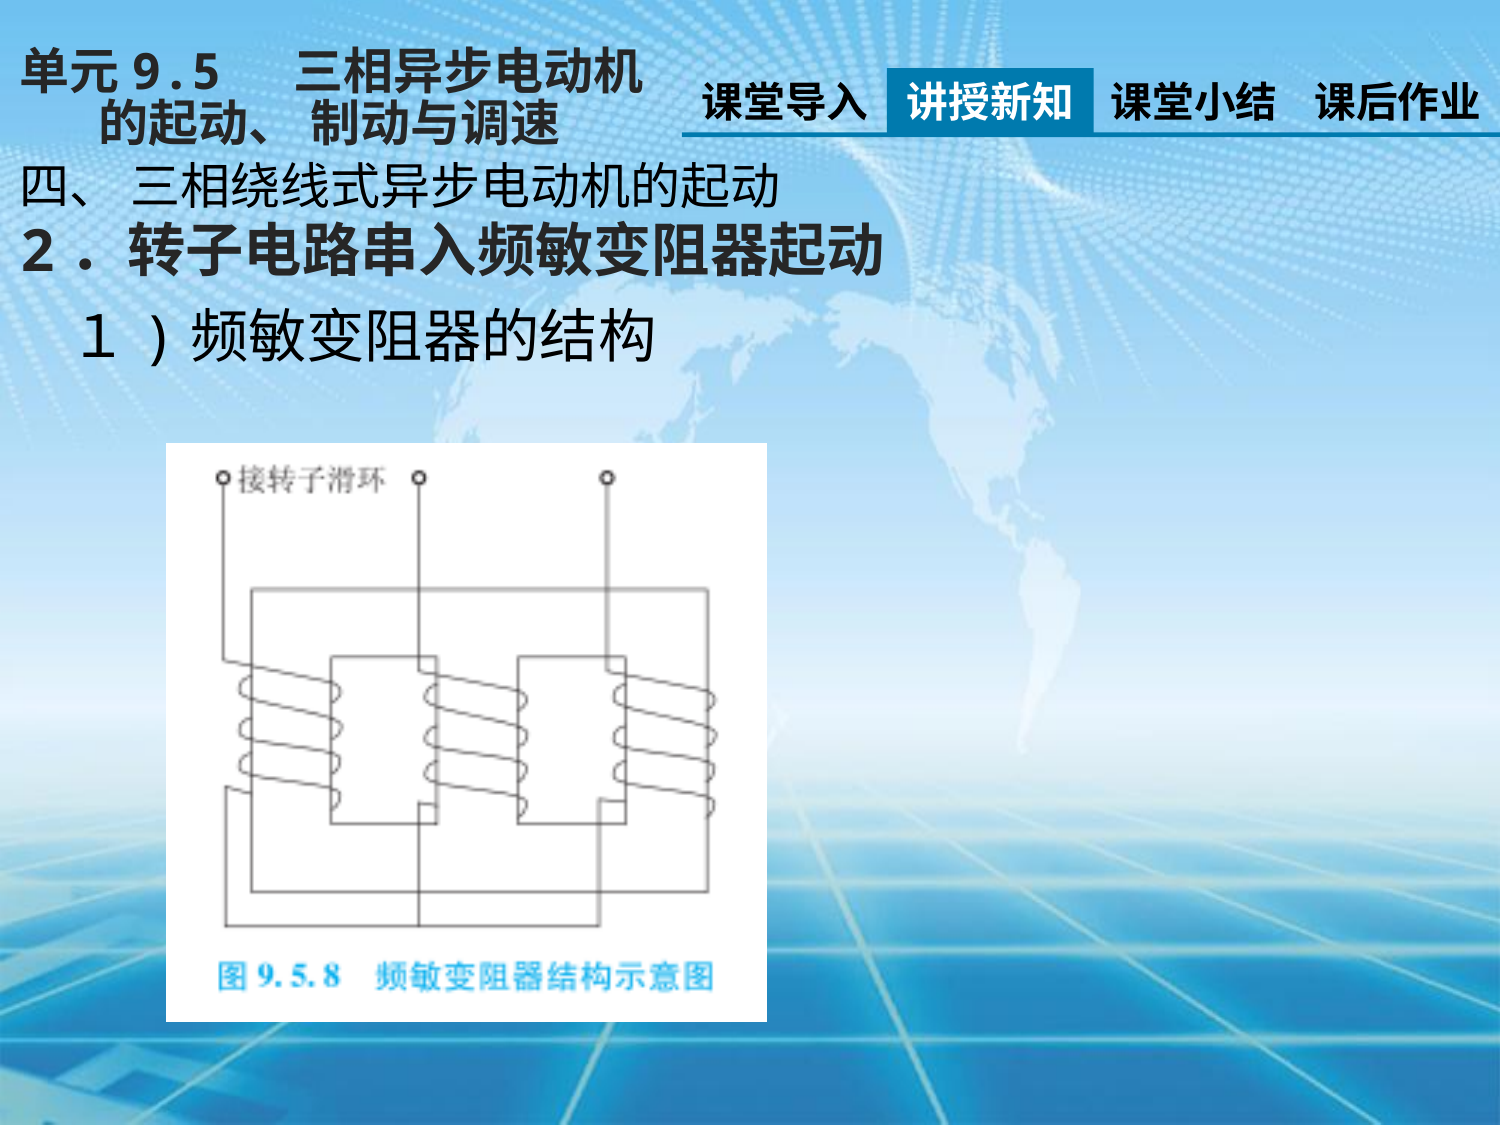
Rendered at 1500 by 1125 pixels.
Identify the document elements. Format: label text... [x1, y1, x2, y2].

picture [0, 0, 1500, 1125]
text_box 2．转子电路串入频敏变阻器起动 [5, 225, 900, 291]
text_box 四、 三相绕线式异步电动机的起动 [4, 160, 1355, 225]
text_box １)频敏变阻器的结构 [54, 291, 685, 377]
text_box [4, 39, 1500, 160]
